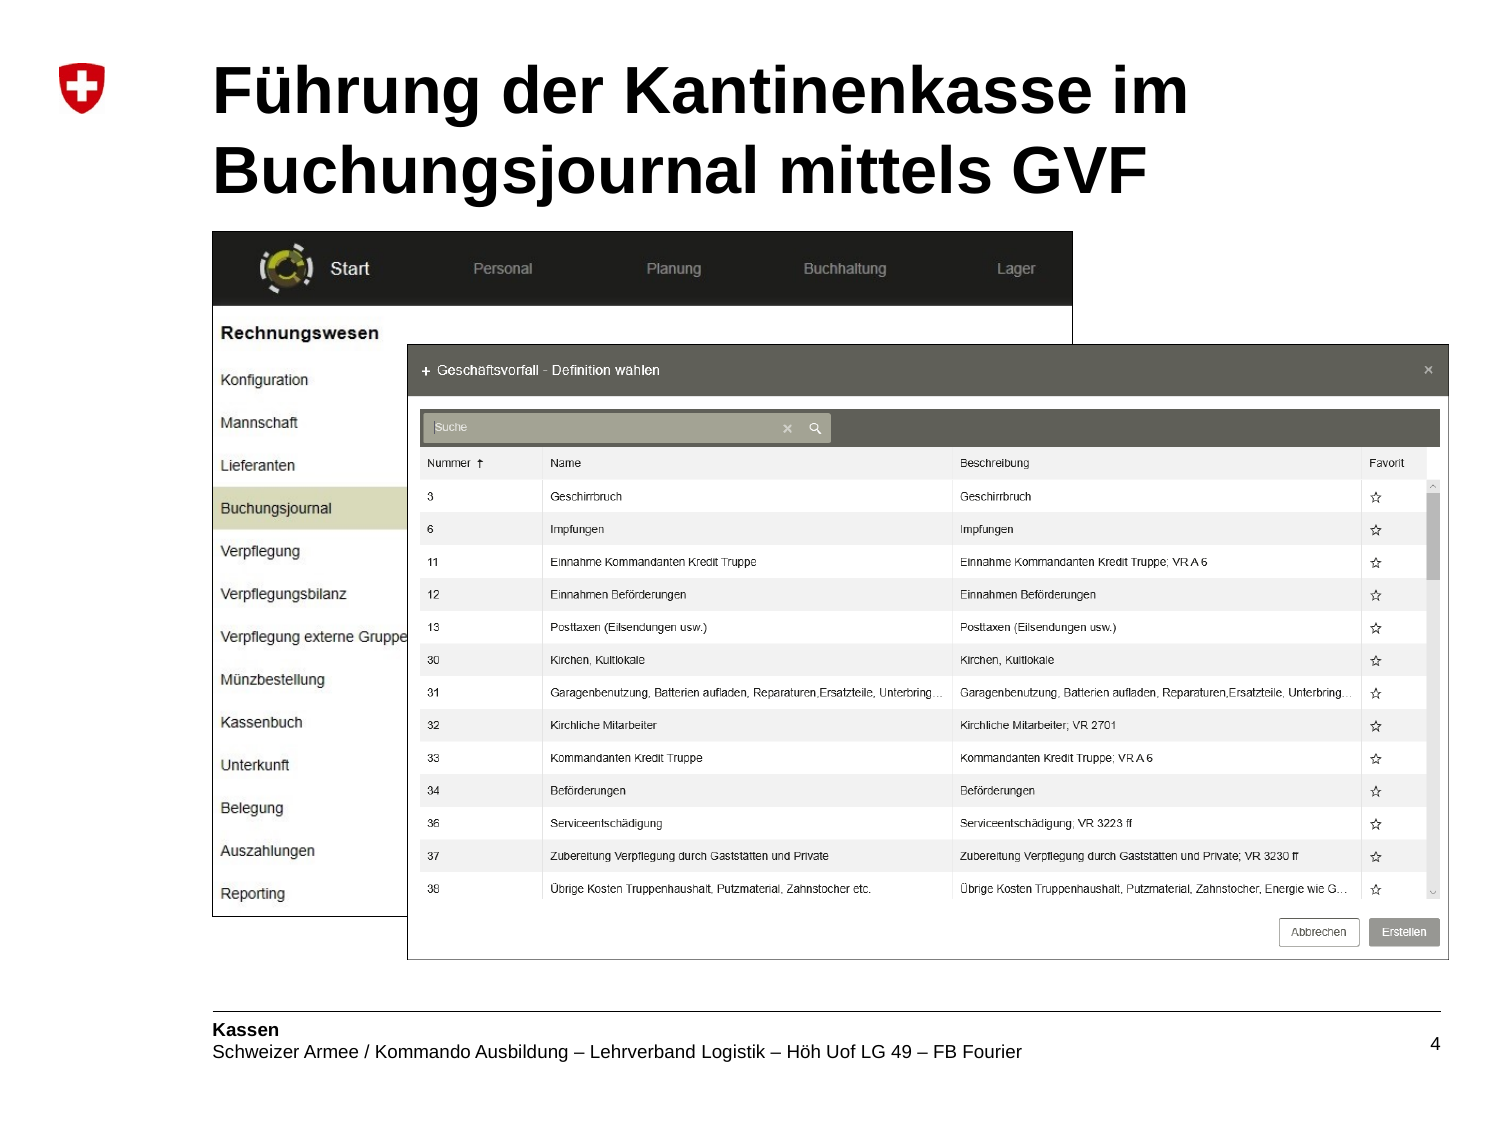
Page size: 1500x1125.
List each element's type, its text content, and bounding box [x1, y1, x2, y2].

picture [212, 231, 1449, 960]
title Führung der Kantinenkasse im Buchungsjournal mittels GVF [212, 46, 1442, 192]
picture [59, 63, 105, 114]
